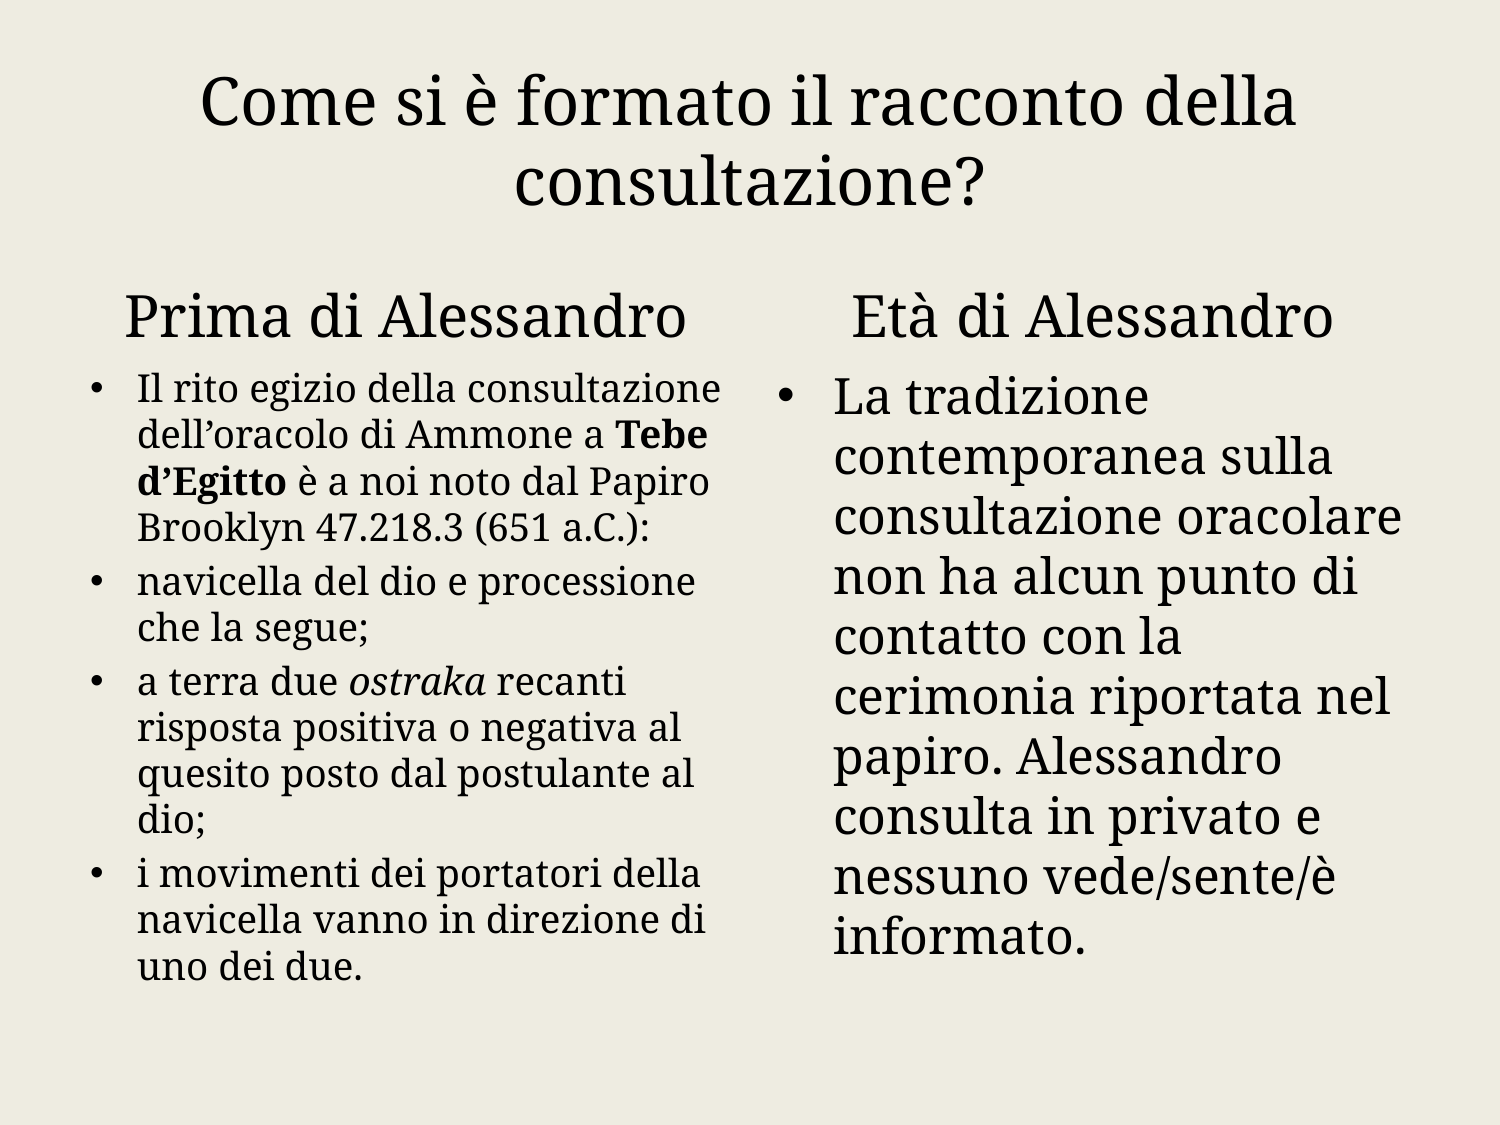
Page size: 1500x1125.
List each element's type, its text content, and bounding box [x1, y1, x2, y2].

list Prima di Alessandro [75, 251, 738, 356]
list Età di Alessandro [761, 251, 1425, 356]
title Come si è formato il racconto della consultazione? [75, 45, 1425, 233]
list Il rito egizio della consultazione dell’oracolo di Ammone a Tebe d’Egitto è a noi noto dal Papiro Brooklyn 47.218.3 (651 a.C.): navicella del dio e processione che la segue; a terra due ostraka recanti risposta positiva o negativa al quesito posto dal postulante al dio; i movimenti dei portatori della navicella vanno in direzione di uno dei due. [75, 356, 738, 1005]
list La tradizione contemporanea sulla consultazione oracolare non ha alcun punto di contatto con la cerimonia riportata nel papiro. Alessandro consulta in privato e nessuno vede/sente/è informato. [761, 356, 1425, 1005]
